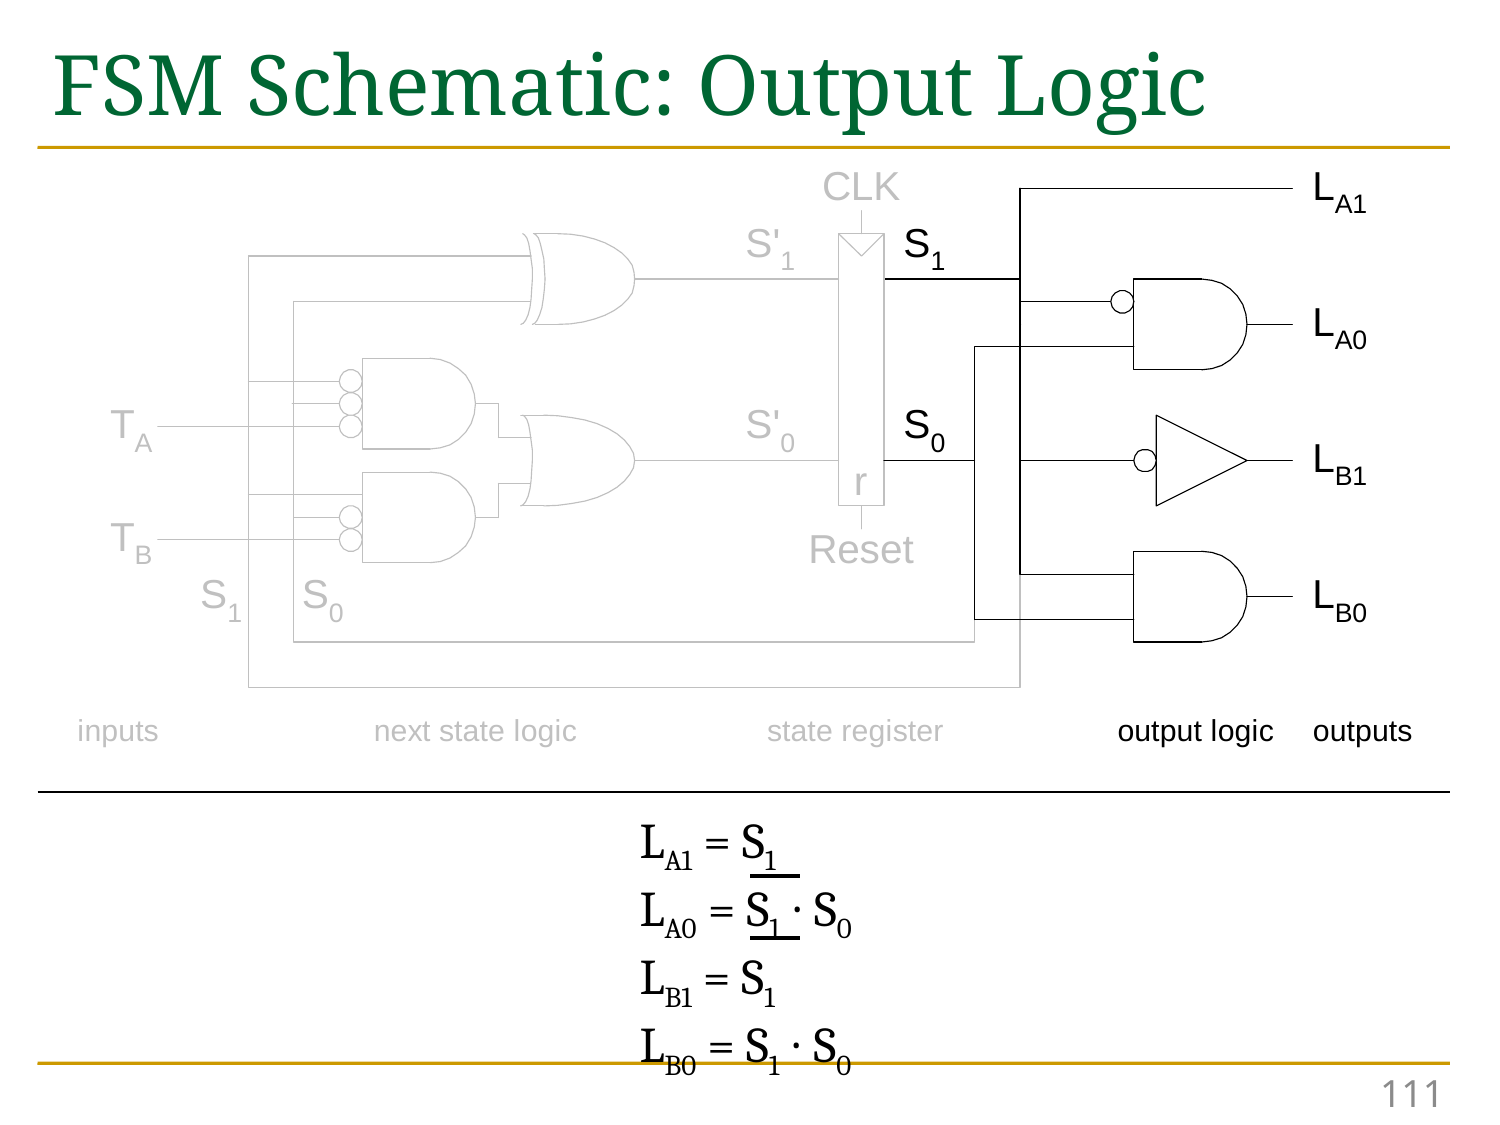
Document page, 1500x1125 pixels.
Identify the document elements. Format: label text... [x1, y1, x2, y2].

text_box LA1 = S1 LA0 = S1 ∙ S0 LB1 = S1 LB0 = S1 ∙ S0 [624, 800, 1000, 1089]
slide_number 111 [1121, 1066, 1460, 1125]
title FSM Schematic: Output Logic [37, 24, 1450, 200]
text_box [49, 137, 1438, 784]
